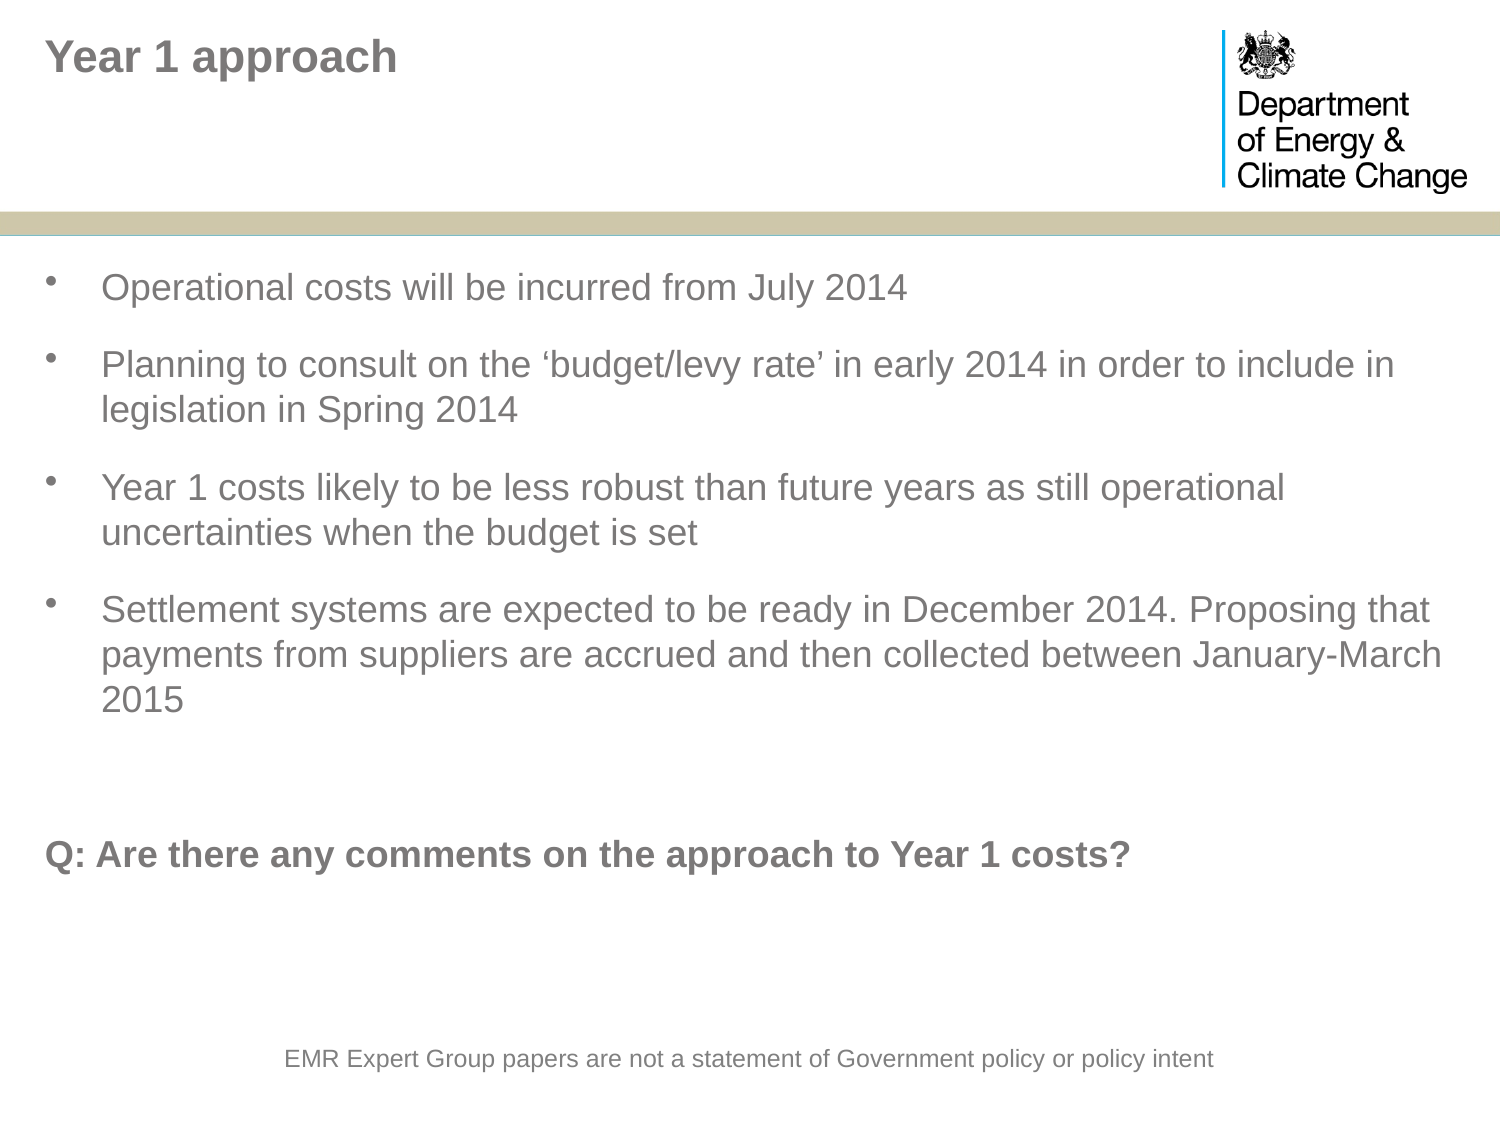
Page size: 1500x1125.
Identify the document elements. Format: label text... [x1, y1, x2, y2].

list Operational costs will be incurred from July 2014 Planning to consult on the ‘budget/levy rate’ in early 2014 in order to include in legislation in Spring 2014 Year 1 costs likely to be less robust than future years as still operational uncertainties when the budget is set Settlement systems are expected to be ready in December 2014. Proposing that payments from suppliers are accrued and then collected between January-March 2015 Q: Are there any comments on the approach to Year 1 costs? [29, 255, 1483, 1012]
title Year 1 approach [29, 18, 916, 103]
picture [0, 208, 1500, 236]
text_box EMR Expert Group papers are not a statement of Government policy or policy intent [29, 1034, 1471, 1080]
picture [1222, 30, 1467, 194]
